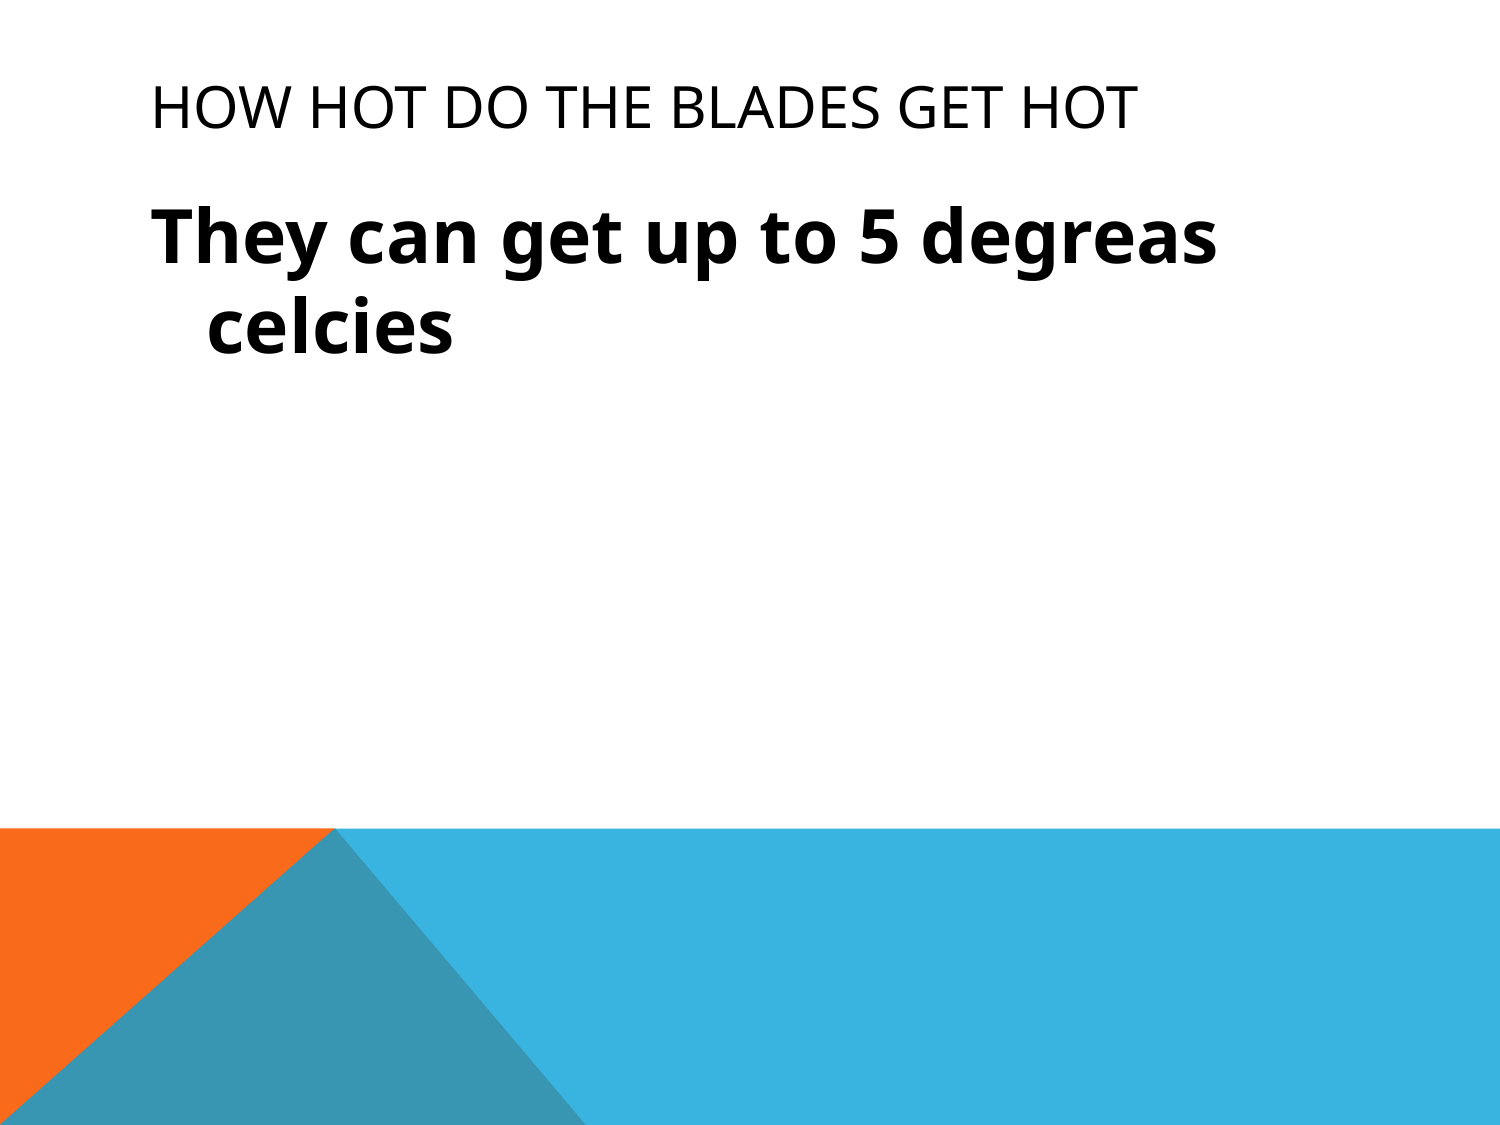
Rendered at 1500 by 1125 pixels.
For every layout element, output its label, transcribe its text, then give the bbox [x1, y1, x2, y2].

title How hot do the blades get hot [135, 60, 1369, 150]
list They can get up to 5 degreas celcies [135, 180, 1369, 768]
